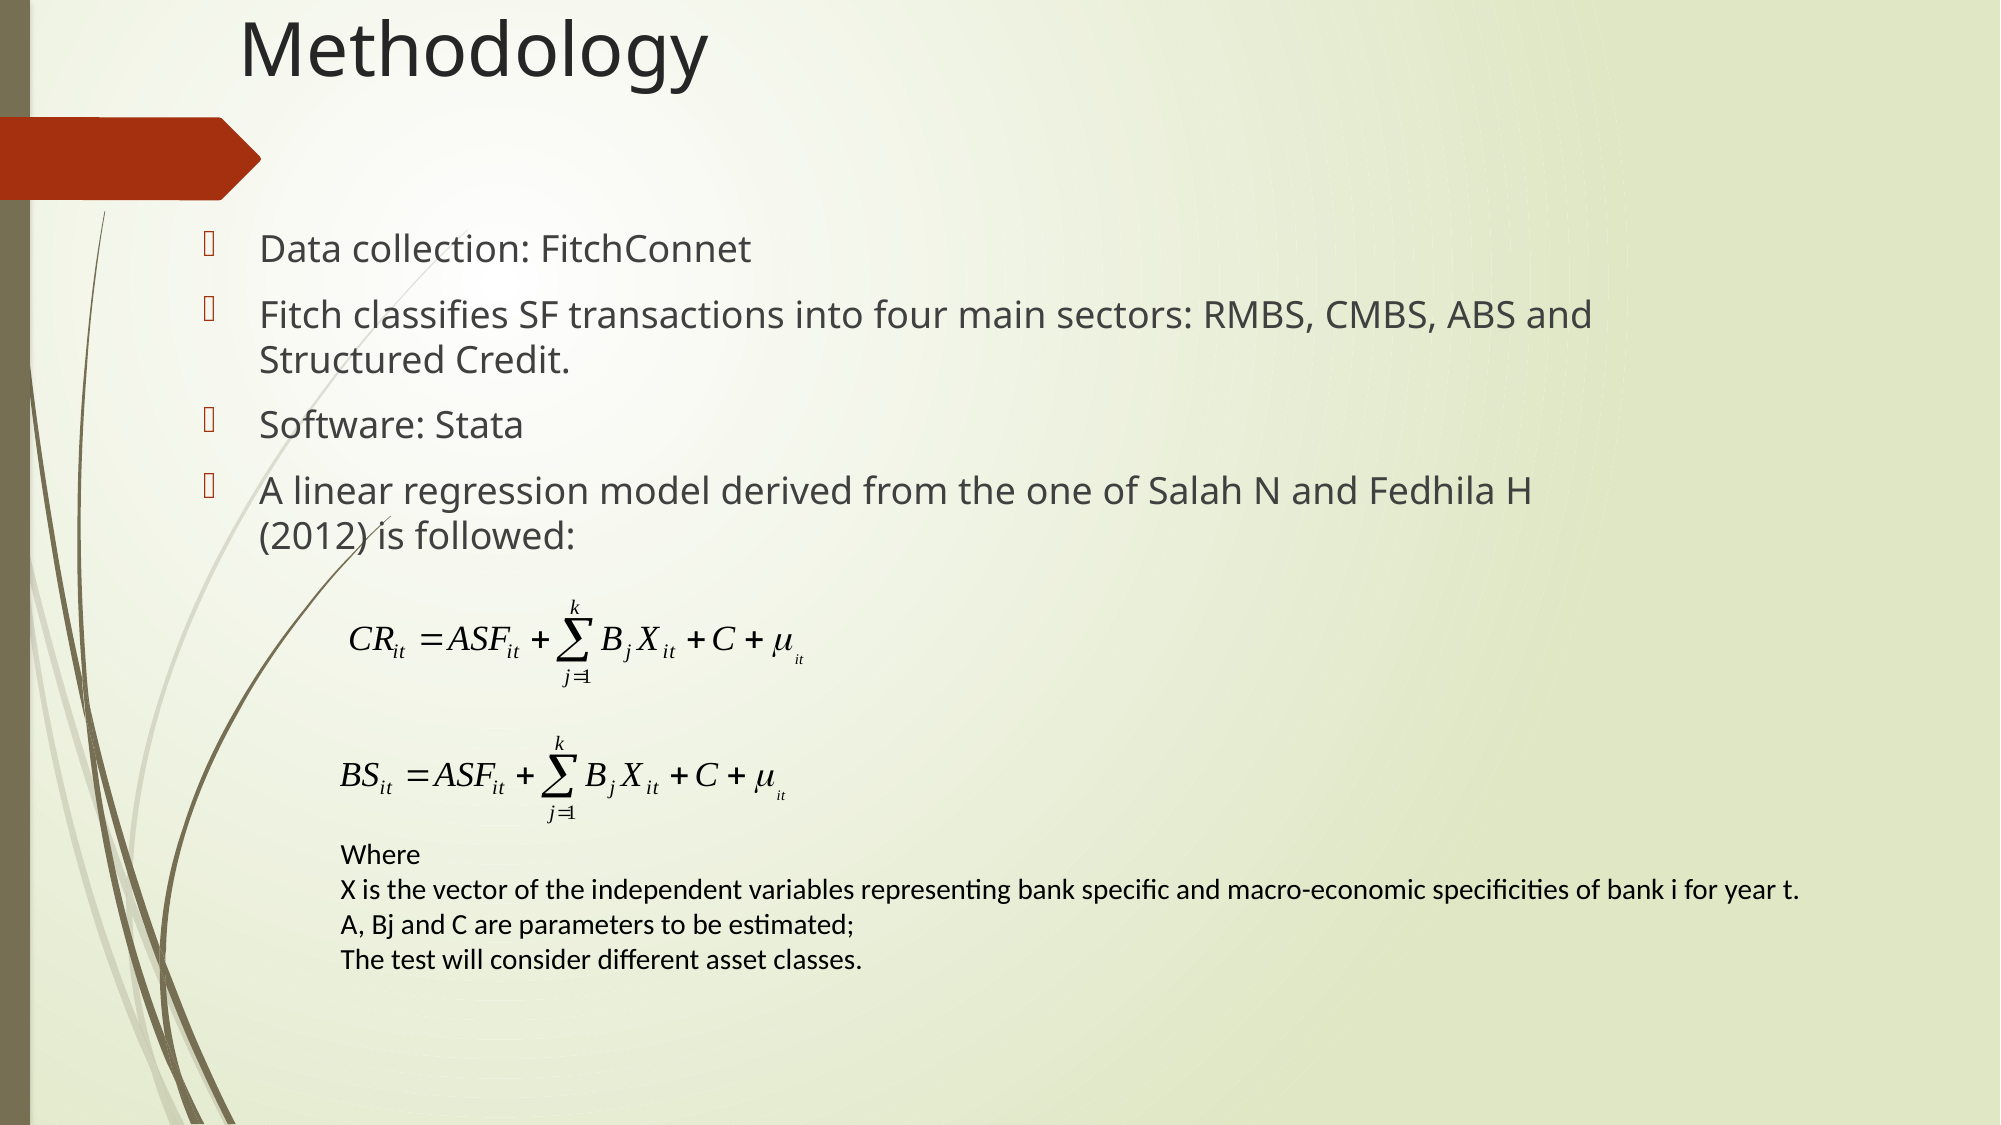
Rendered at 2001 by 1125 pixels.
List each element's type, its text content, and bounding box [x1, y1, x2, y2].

text_box [0, 0, 2000, 75]
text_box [332, 727, 796, 830]
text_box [343, 590, 813, 695]
title Methodology [223, 75, 1686, 205]
list Data collection: FitchConnet Fitch classifies SF transactions into four main sectors: RMBS, CMBS, ABS and Structured Credit. Software: Stata A linear regression model derived from the one of Salah N and Fedhila H (2012) is followed: [187, 217, 1651, 837]
text_box Where X is the vector of the independent variables representing bank specific and macro-economic specificities of bank i for year t. A, Bj and C are parameters to be estimated; The test will consider different asset classes. [325, 765, 1817, 983]
